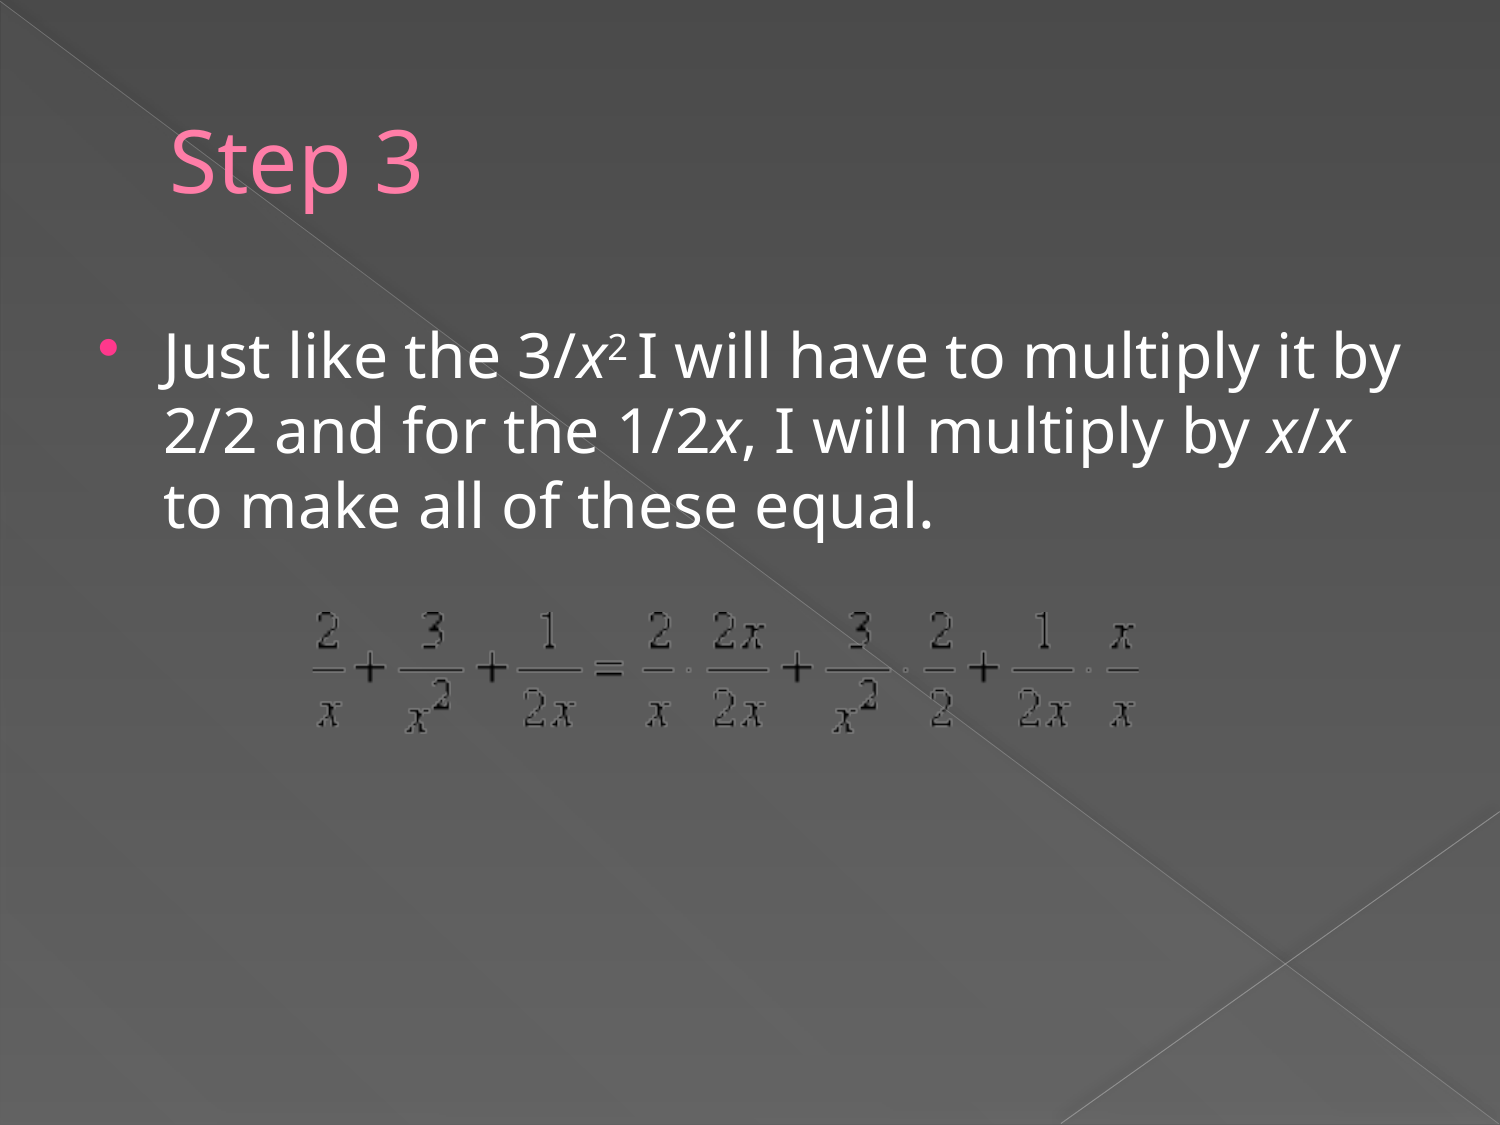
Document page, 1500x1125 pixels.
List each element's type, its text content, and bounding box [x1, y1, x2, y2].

list Just like the 3/x2 I will have to multiply it by 2/2 and for the 1/2x, I will multiply by x/x to make all of these equal. [75, 308, 1425, 1059]
picture [312, 612, 1139, 751]
title Step 3 [75, 43, 1425, 274]
